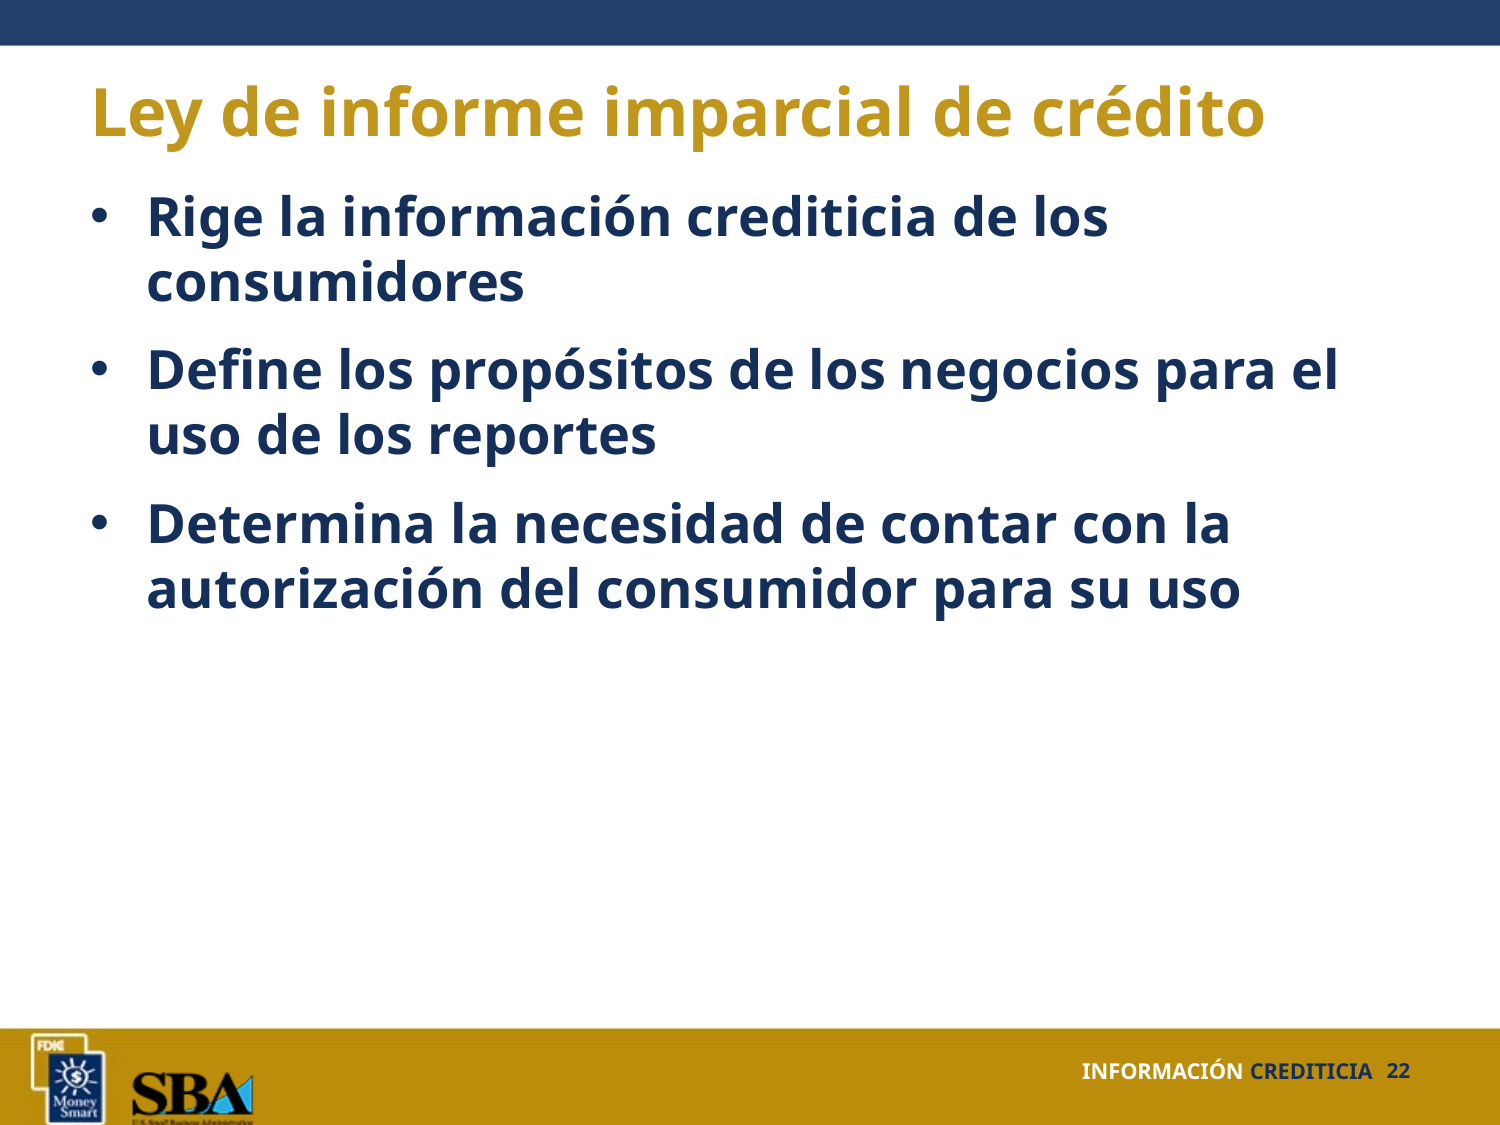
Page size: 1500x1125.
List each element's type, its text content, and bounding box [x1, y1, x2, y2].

picture [0, 0, 1500, 1125]
title Ley de informe imparcial de crédito [74, 62, 1426, 163]
list Rige la información crediticia de los consumidores Define los propósitos de los negocios para el uso de los reportes Determina la necesidad de contar con la autorización del consumidor para su uso [74, 174, 1426, 876]
